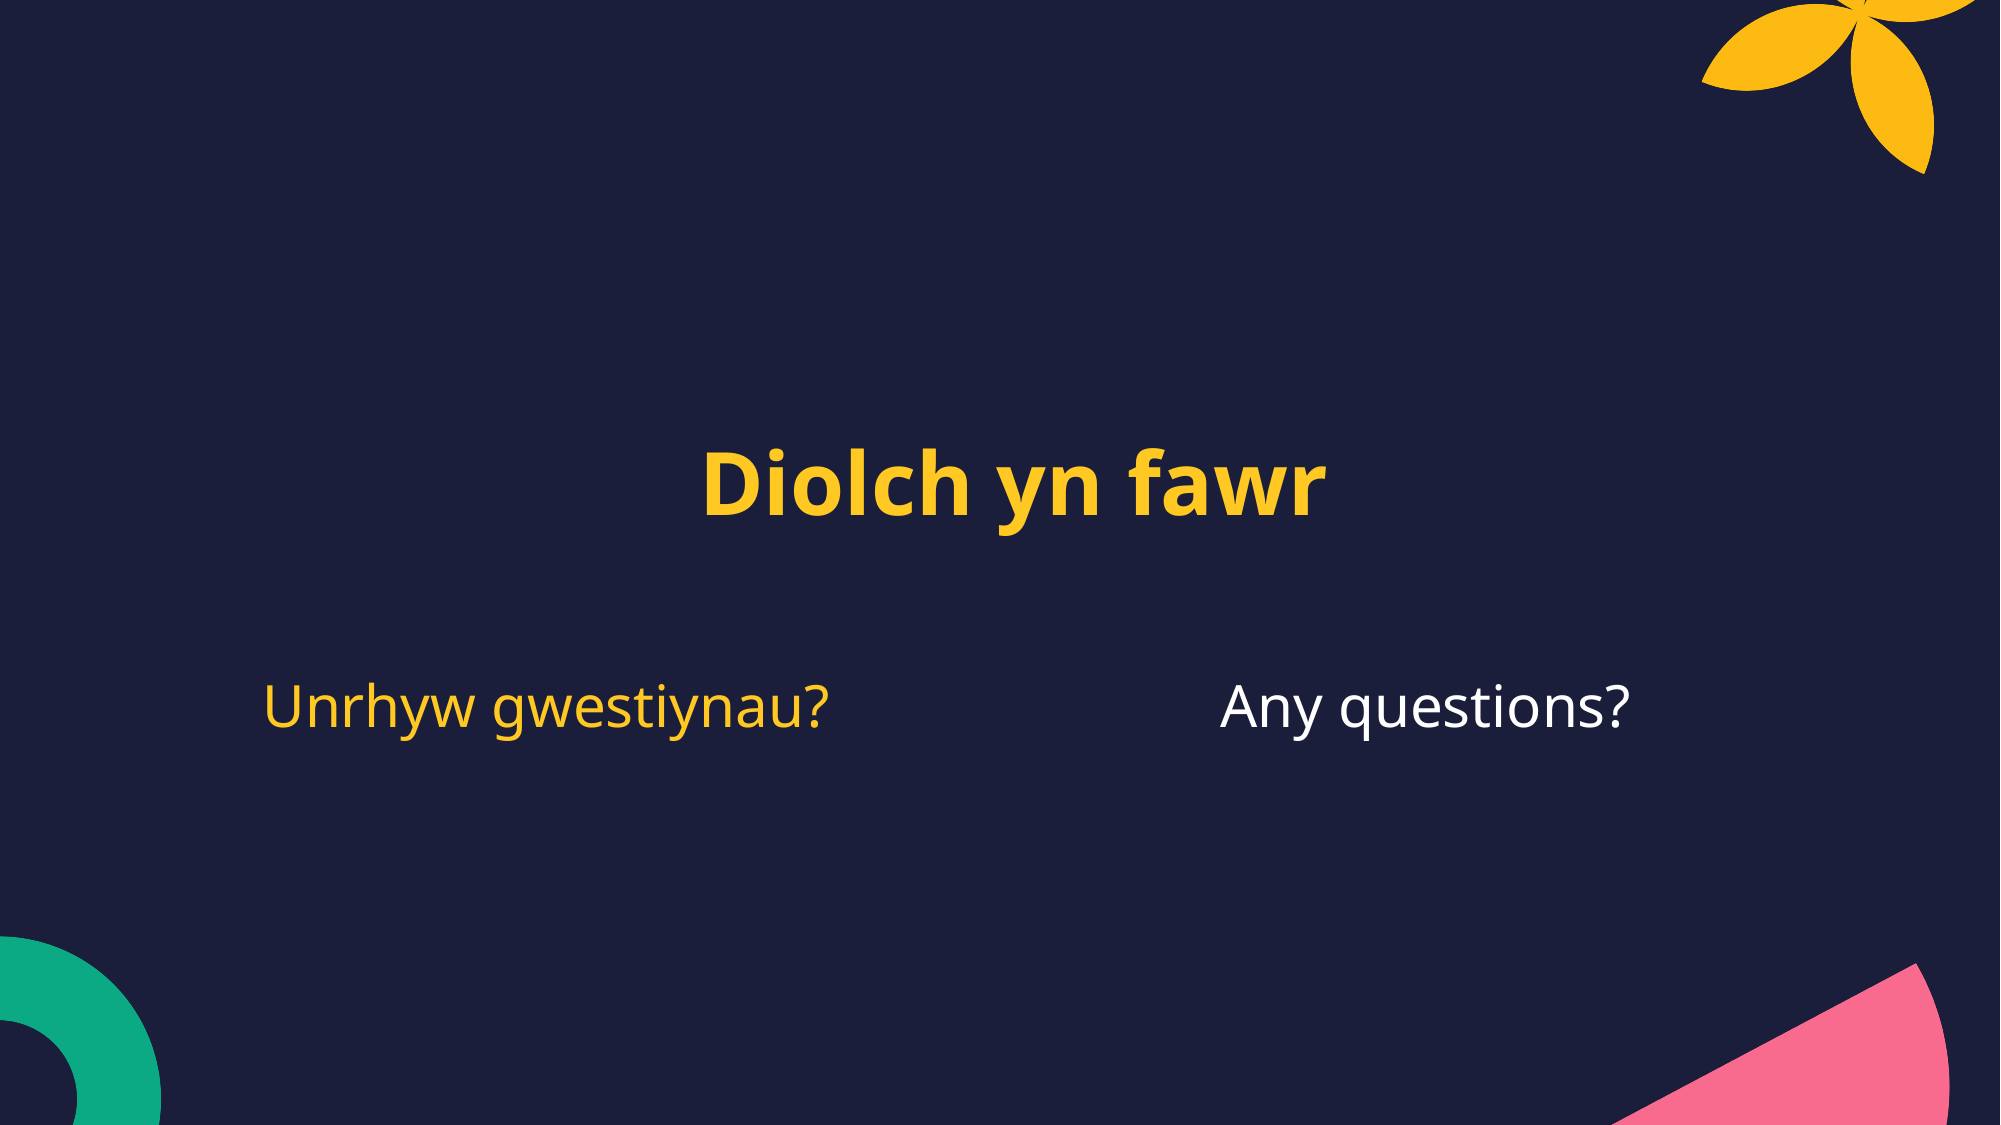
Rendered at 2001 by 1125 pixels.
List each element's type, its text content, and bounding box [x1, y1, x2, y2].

list Unrhyw gwestiynau? [107, 669, 985, 839]
picture [1560, 940, 1961, 1125]
picture [1701, 0, 2000, 175]
list Diolch yn fawr [575, 318, 1453, 655]
picture [0, 907, 190, 1125]
subtitle Any questions? [999, 669, 1852, 839]
